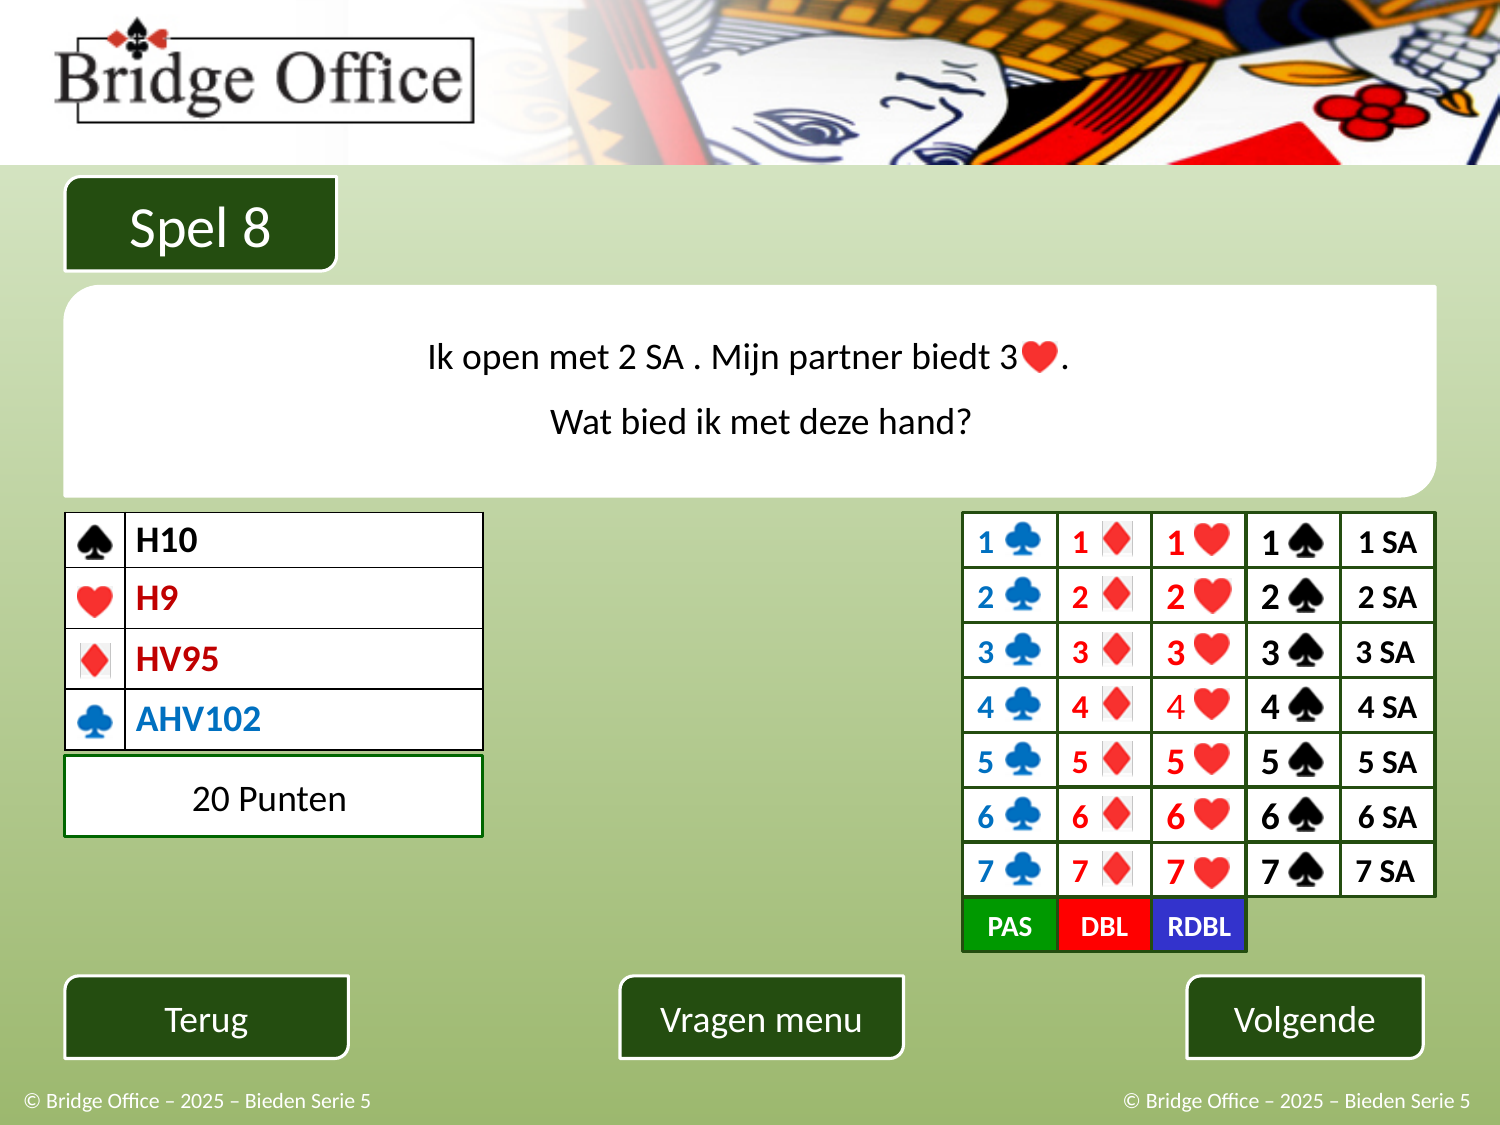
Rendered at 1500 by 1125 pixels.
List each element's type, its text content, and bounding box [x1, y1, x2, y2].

text_box RDBL [1153, 898, 1248, 953]
picture [1193, 688, 1230, 721]
picture [1194, 633, 1230, 666]
picture [1193, 798, 1230, 830]
text_box 3 SA [1339, 621, 1437, 676]
picture [1004, 576, 1041, 613]
text_box © Bridge Office – 2025 – Bieden Serie 5 [8, 1079, 393, 1121]
text_box 3 [1056, 621, 1150, 676]
picture [1288, 741, 1324, 778]
text_box 20 Punten [63, 754, 484, 838]
picture [77, 585, 114, 618]
text_box 7 [1056, 841, 1150, 898]
picture [0, 0, 1500, 166]
picture [1288, 796, 1324, 832]
text_box 5 SA [1339, 734, 1437, 786]
picture [1099, 576, 1135, 613]
picture [77, 643, 114, 679]
text_box © Bridge Office – 2025 – Bieden Serie 5 [1107, 1079, 1500, 1121]
text_box Volgende [1185, 974, 1425, 1061]
picture [1004, 631, 1041, 668]
picture [1099, 631, 1135, 668]
text_box 5 [1059, 734, 1153, 786]
table_cell H9 [126, 568, 482, 628]
picture [1288, 851, 1324, 887]
table_cell AHV102 [126, 690, 482, 749]
text_box 4 SA [1339, 676, 1437, 734]
text_box 1 [1059, 511, 1153, 569]
picture [1022, 341, 1059, 373]
text_box 2 SA [1339, 569, 1437, 621]
text_box Ik open met 2 SA . Mijn partner biedt 3 . [394, 324, 1104, 385]
text_box 4 [1059, 676, 1150, 734]
picture [1004, 686, 1041, 723]
text_box 7 [1245, 841, 1339, 898]
picture [77, 524, 114, 561]
text_box 1 SA [1342, 511, 1437, 569]
text_box 5 [1153, 734, 1248, 786]
table_cell [66, 568, 124, 628]
text_box 3 [1150, 621, 1245, 676]
picture [1099, 521, 1135, 558]
text_box 4 [961, 676, 1059, 734]
text_box Wat bied ik met deze hand? [528, 389, 995, 450]
picture [1099, 686, 1135, 723]
text_box 6 [1056, 786, 1150, 841]
picture [1193, 743, 1230, 776]
text_box Spel 8 [63, 179, 339, 273]
picture [1099, 851, 1135, 887]
text_box 2 [1153, 569, 1245, 621]
picture [1288, 576, 1324, 613]
text_box Vragen menu [618, 974, 906, 1061]
table_cell [66, 690, 124, 749]
text_box 1 [1153, 511, 1245, 569]
text_box 6 [1150, 786, 1245, 841]
text_box 2 [961, 569, 1056, 621]
text_box 7 [961, 841, 1056, 896]
text_box 2 [1245, 569, 1339, 621]
text_box 3 [1245, 621, 1339, 676]
text_box Terug [63, 974, 350, 1061]
picture [1004, 796, 1041, 833]
text_box 6 [1245, 786, 1339, 841]
table_cell [66, 629, 124, 688]
picture [1004, 741, 1041, 778]
picture [1288, 631, 1324, 668]
text_box 6 [961, 786, 1056, 841]
text_box 5 [1248, 734, 1339, 786]
text_box PAS [961, 896, 1059, 953]
picture [1193, 857, 1230, 890]
picture [1004, 851, 1041, 887]
picture [1004, 521, 1041, 558]
table_cell HV95 [126, 629, 482, 688]
text_box 7 SA [1339, 844, 1437, 898]
picture [1288, 521, 1325, 558]
picture [1099, 741, 1135, 778]
text_box 3 [961, 621, 1056, 676]
table_header [66, 513, 124, 567]
picture [1099, 796, 1135, 833]
picture [1288, 686, 1324, 723]
picture [77, 703, 114, 740]
text_box 4 [1245, 676, 1339, 734]
text_box 5 [961, 734, 1059, 786]
text_box DBL [1059, 898, 1153, 953]
picture [1193, 523, 1230, 556]
table_header H10 [126, 513, 482, 567]
text_box [63, 284, 1437, 498]
text_box 4 [1150, 676, 1245, 734]
text_box 1 [1245, 511, 1342, 569]
text_box 6 SA [1339, 786, 1437, 844]
text_box 2 [1056, 569, 1153, 621]
text_box 1 [961, 511, 1059, 569]
picture [1193, 578, 1232, 614]
text_box 7 [1150, 841, 1245, 898]
